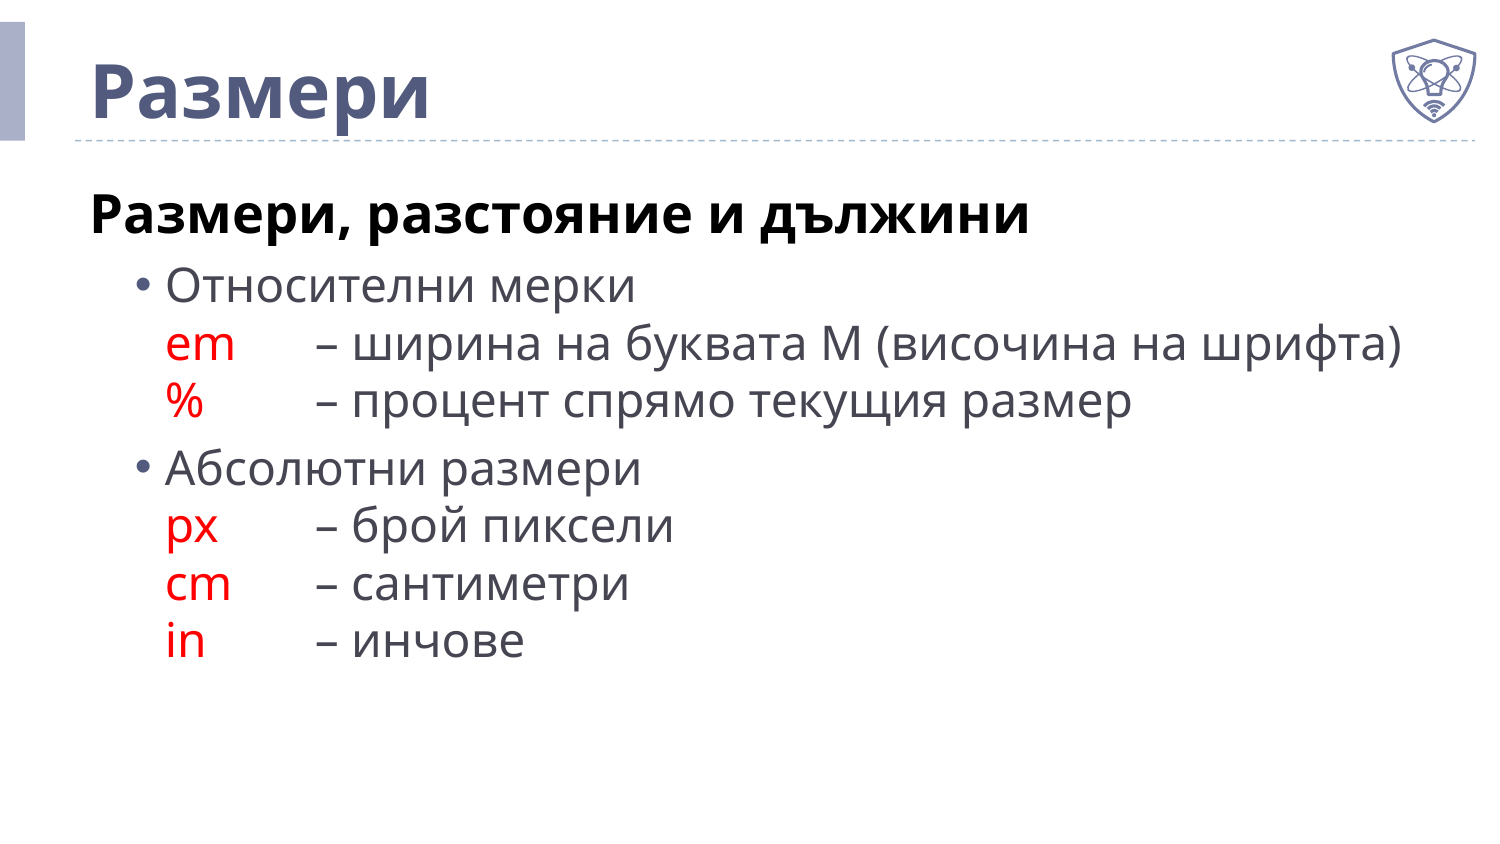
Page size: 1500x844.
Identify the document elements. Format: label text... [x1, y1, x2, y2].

list Размери, разстояние и дължини Относителни мерки em – ширина на буквата М (височина на шрифта) % – процент спрямо текущия размер Абсолютни размери px – брой пиксели cm – сантиметри in – инчове [75, 171, 1475, 835]
title Размери [75, 18, 1475, 141]
